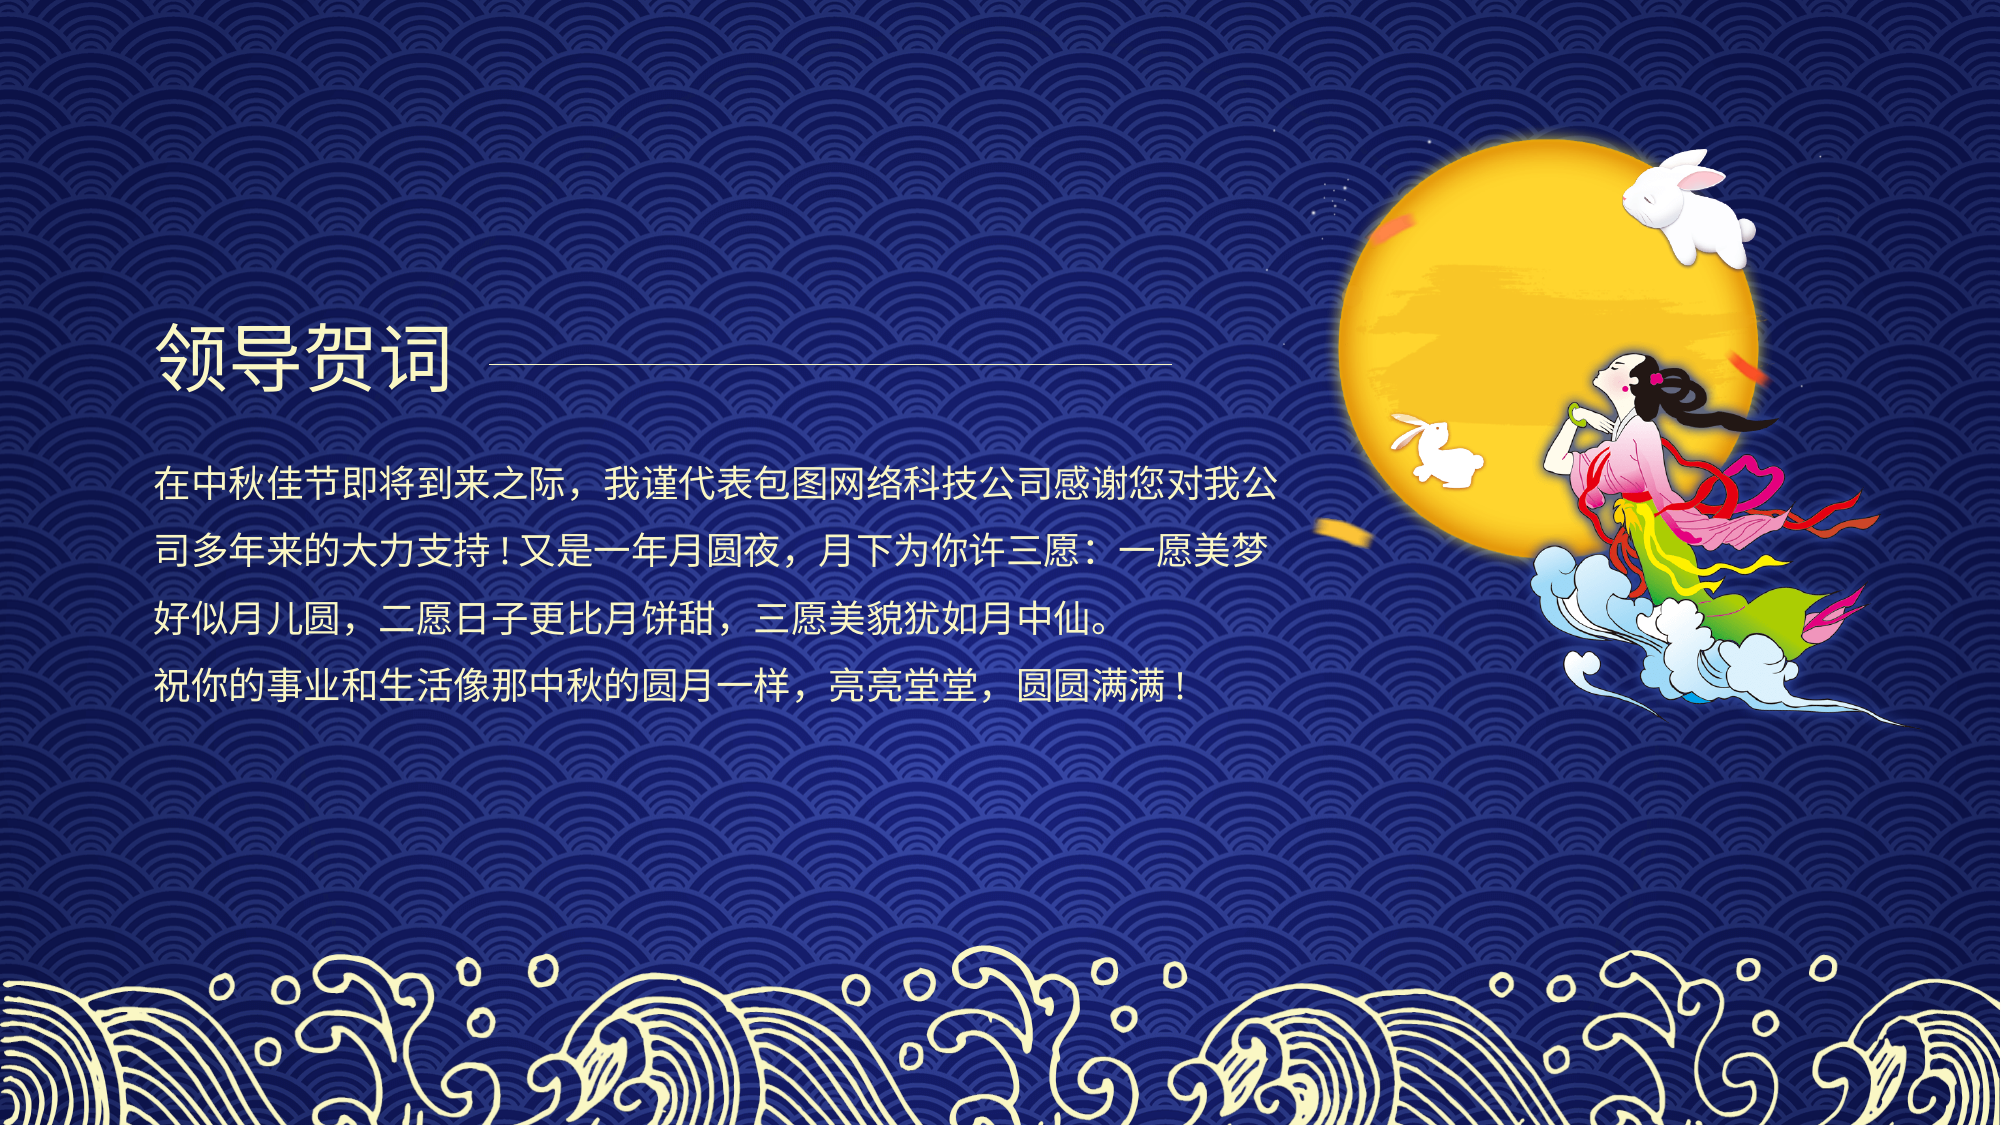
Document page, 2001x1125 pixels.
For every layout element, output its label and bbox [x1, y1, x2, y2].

text_box [138, 304, 1246, 718]
picture [0, 0, 2001, 1125]
text_box [1246, 12, 1942, 766]
